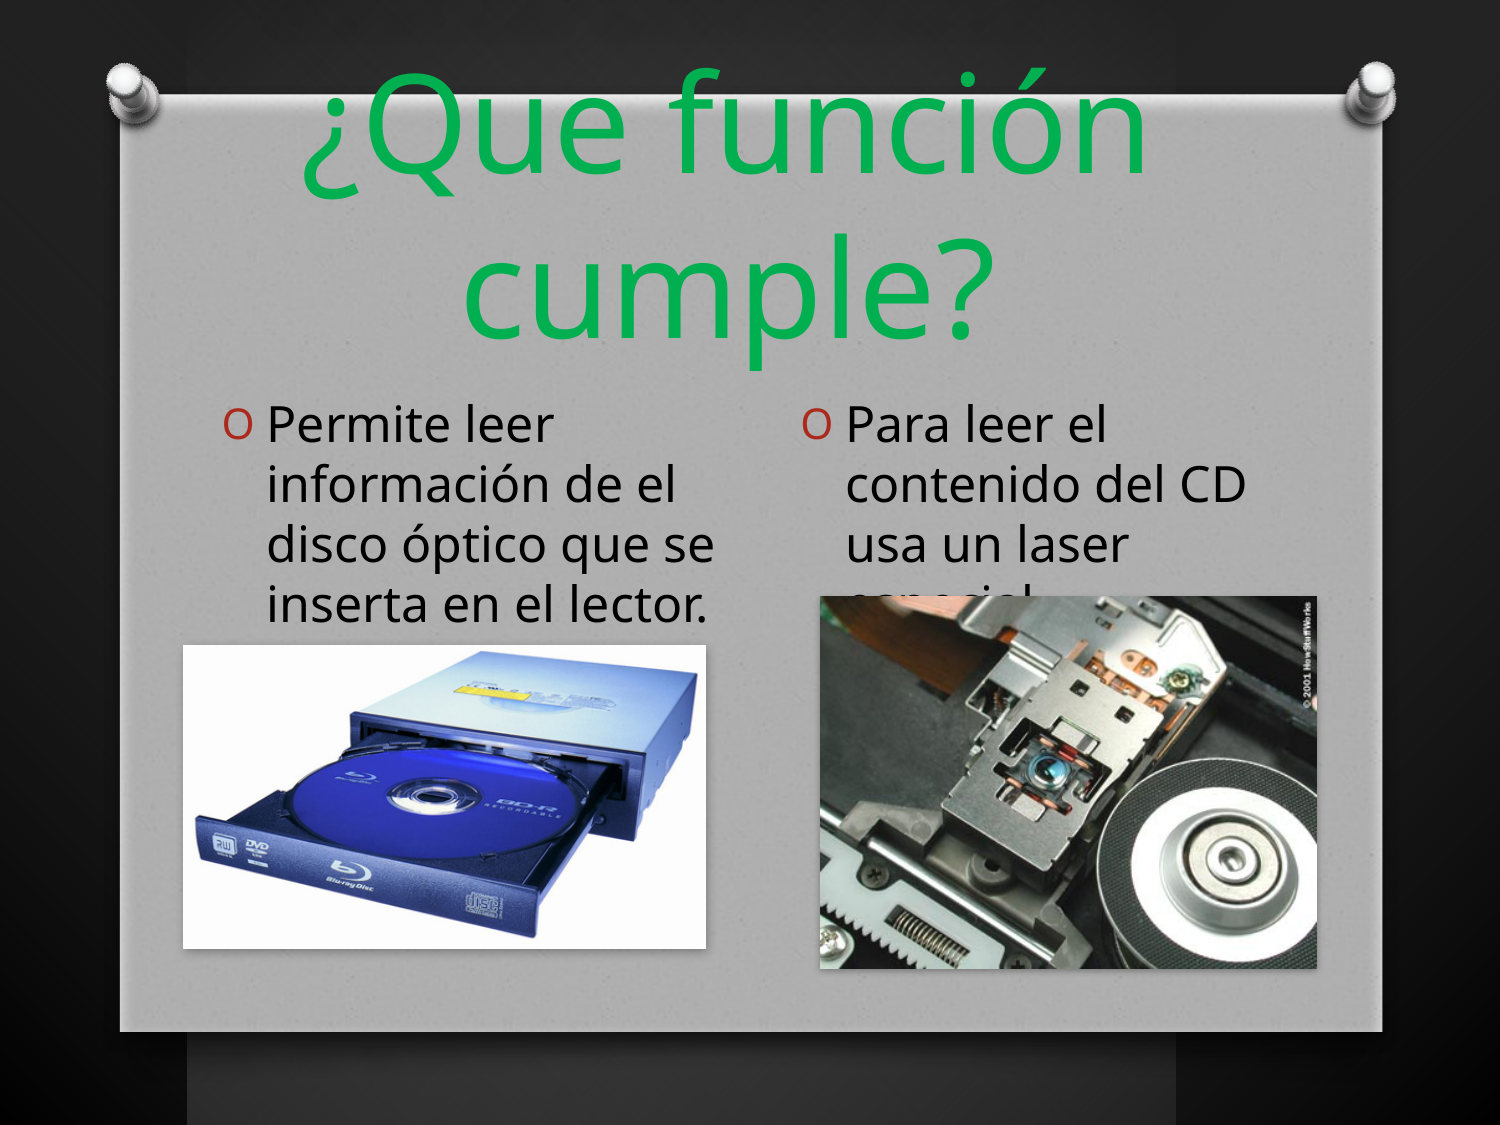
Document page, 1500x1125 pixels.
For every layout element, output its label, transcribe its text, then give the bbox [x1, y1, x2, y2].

list Para leer el contenido del CD usa un laser especial [785, 385, 1311, 977]
picture [182, 644, 707, 949]
picture [820, 596, 1318, 969]
picture [1317, 34, 1439, 136]
picture [76, 29, 198, 113]
list Permite leer información de el disco óptico que se inserta en el lector. [206, 385, 732, 977]
title ¿Que función cumple? [53, 113, 1404, 289]
